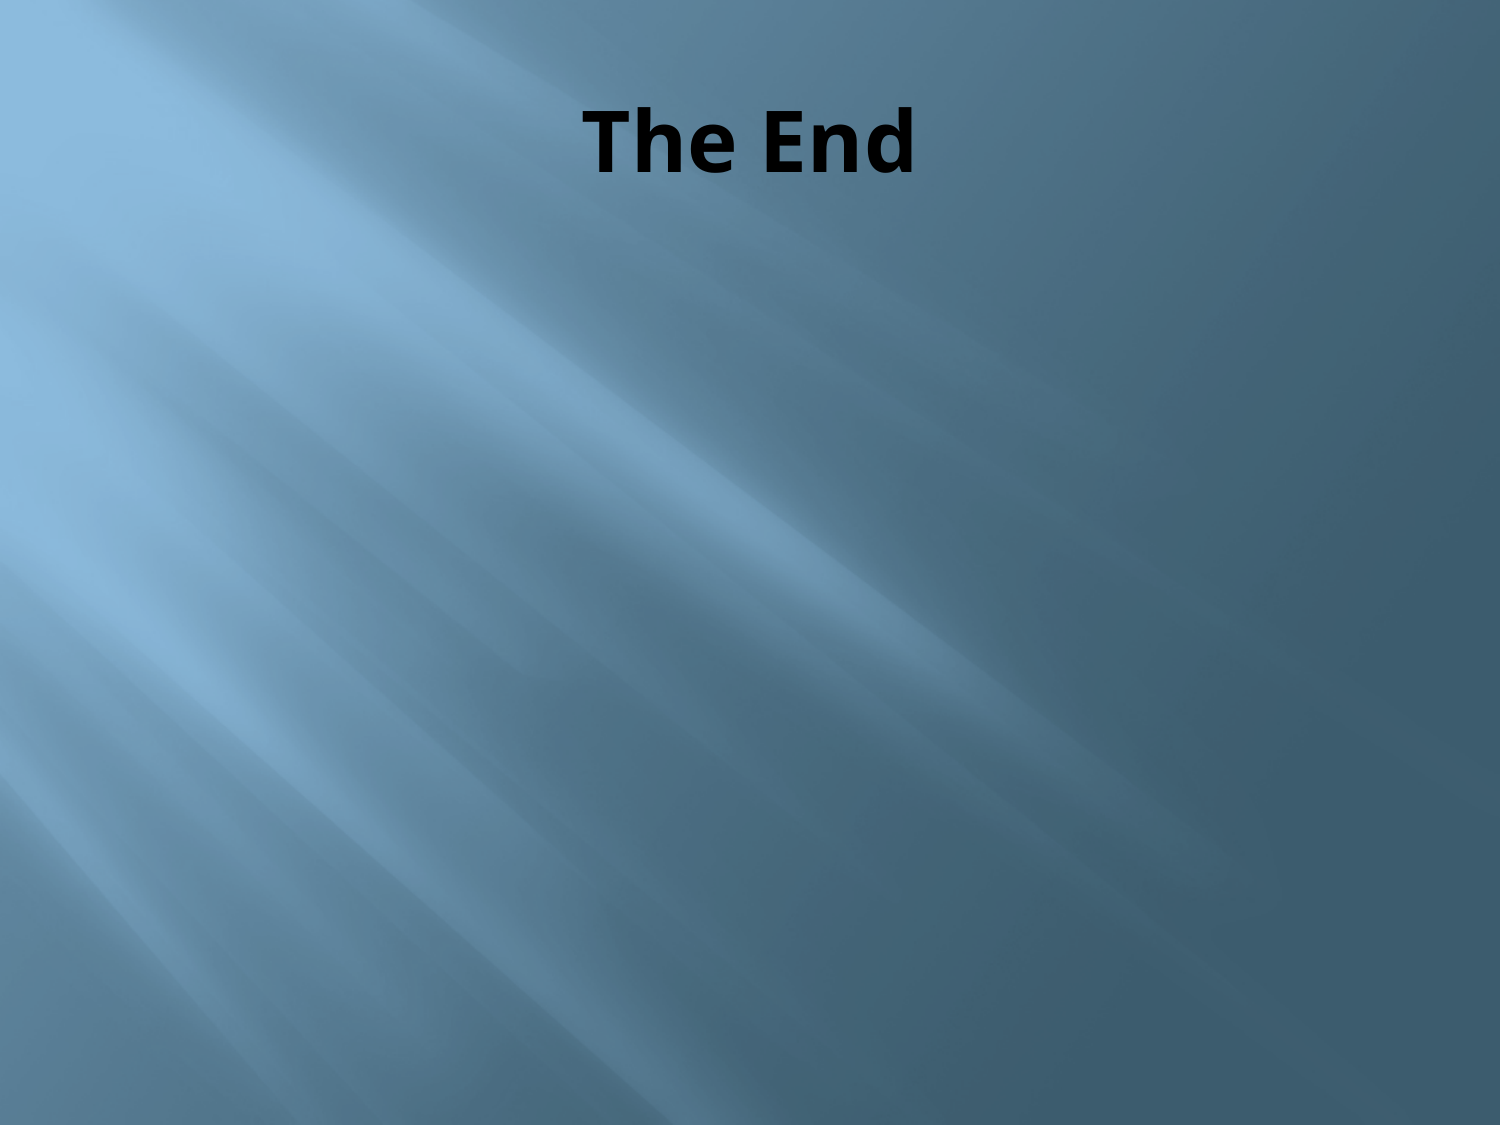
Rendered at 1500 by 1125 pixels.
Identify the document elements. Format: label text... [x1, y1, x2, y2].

title The End [75, 45, 1425, 233]
